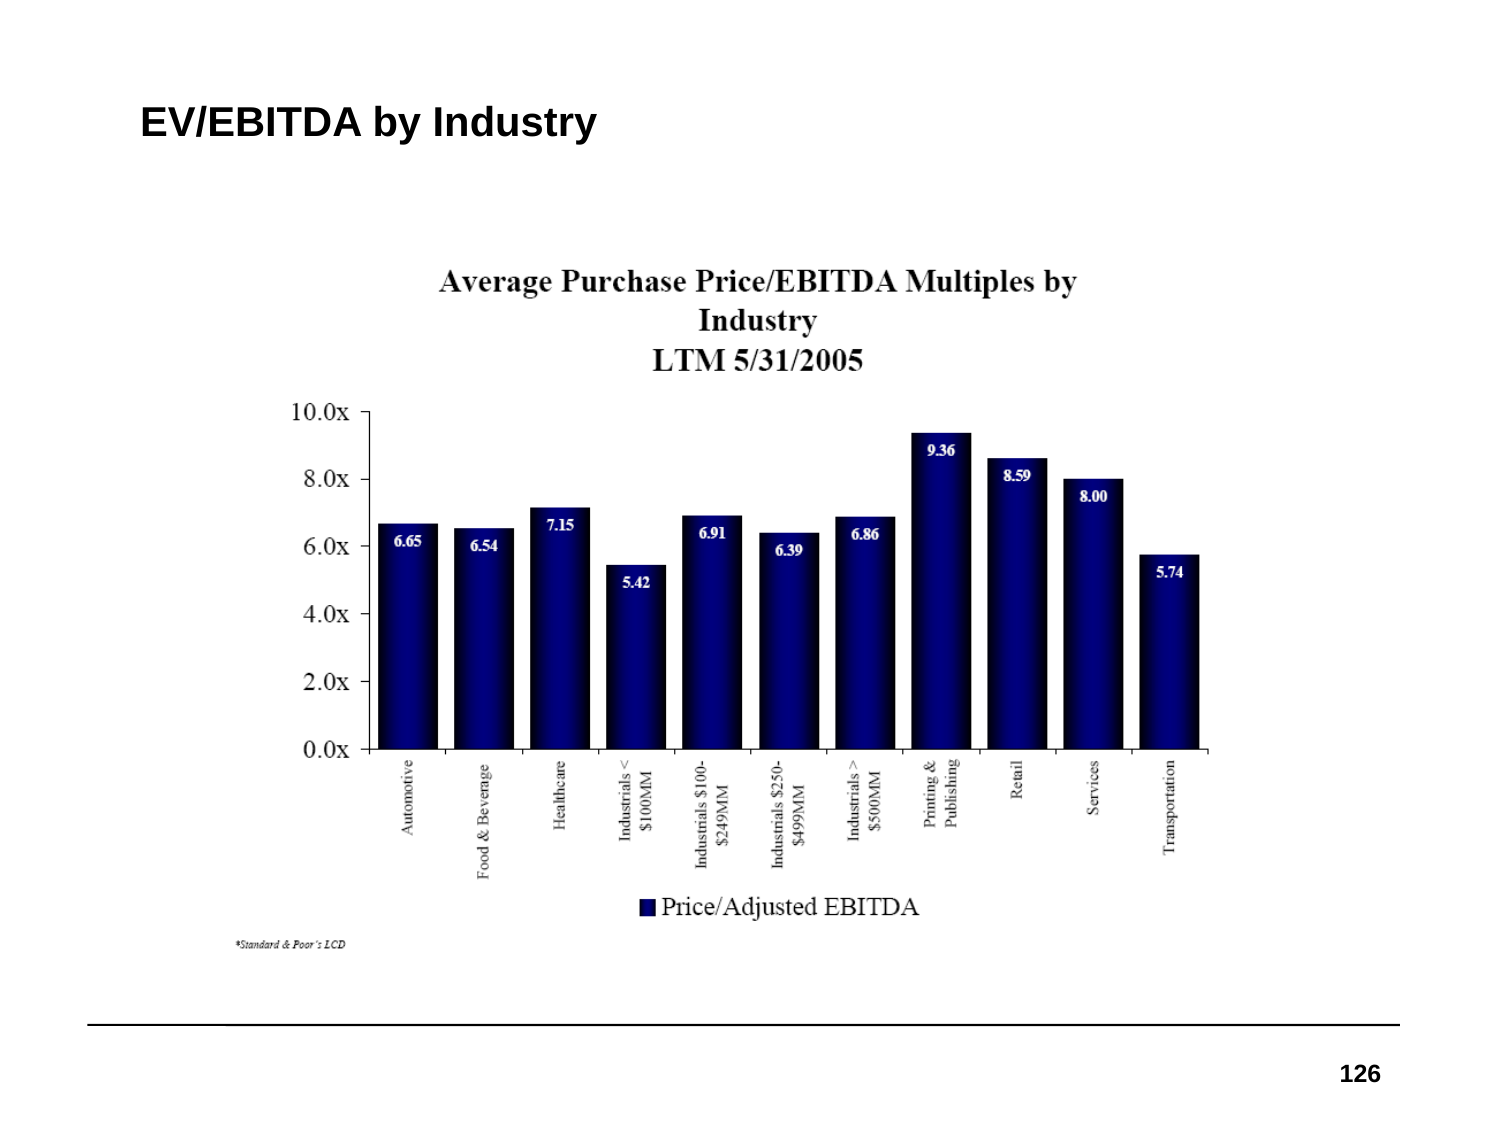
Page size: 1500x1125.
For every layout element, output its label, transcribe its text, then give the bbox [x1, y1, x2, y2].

title EV/EBITDA by Industry [125, 87, 1375, 225]
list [224, 232, 1271, 968]
